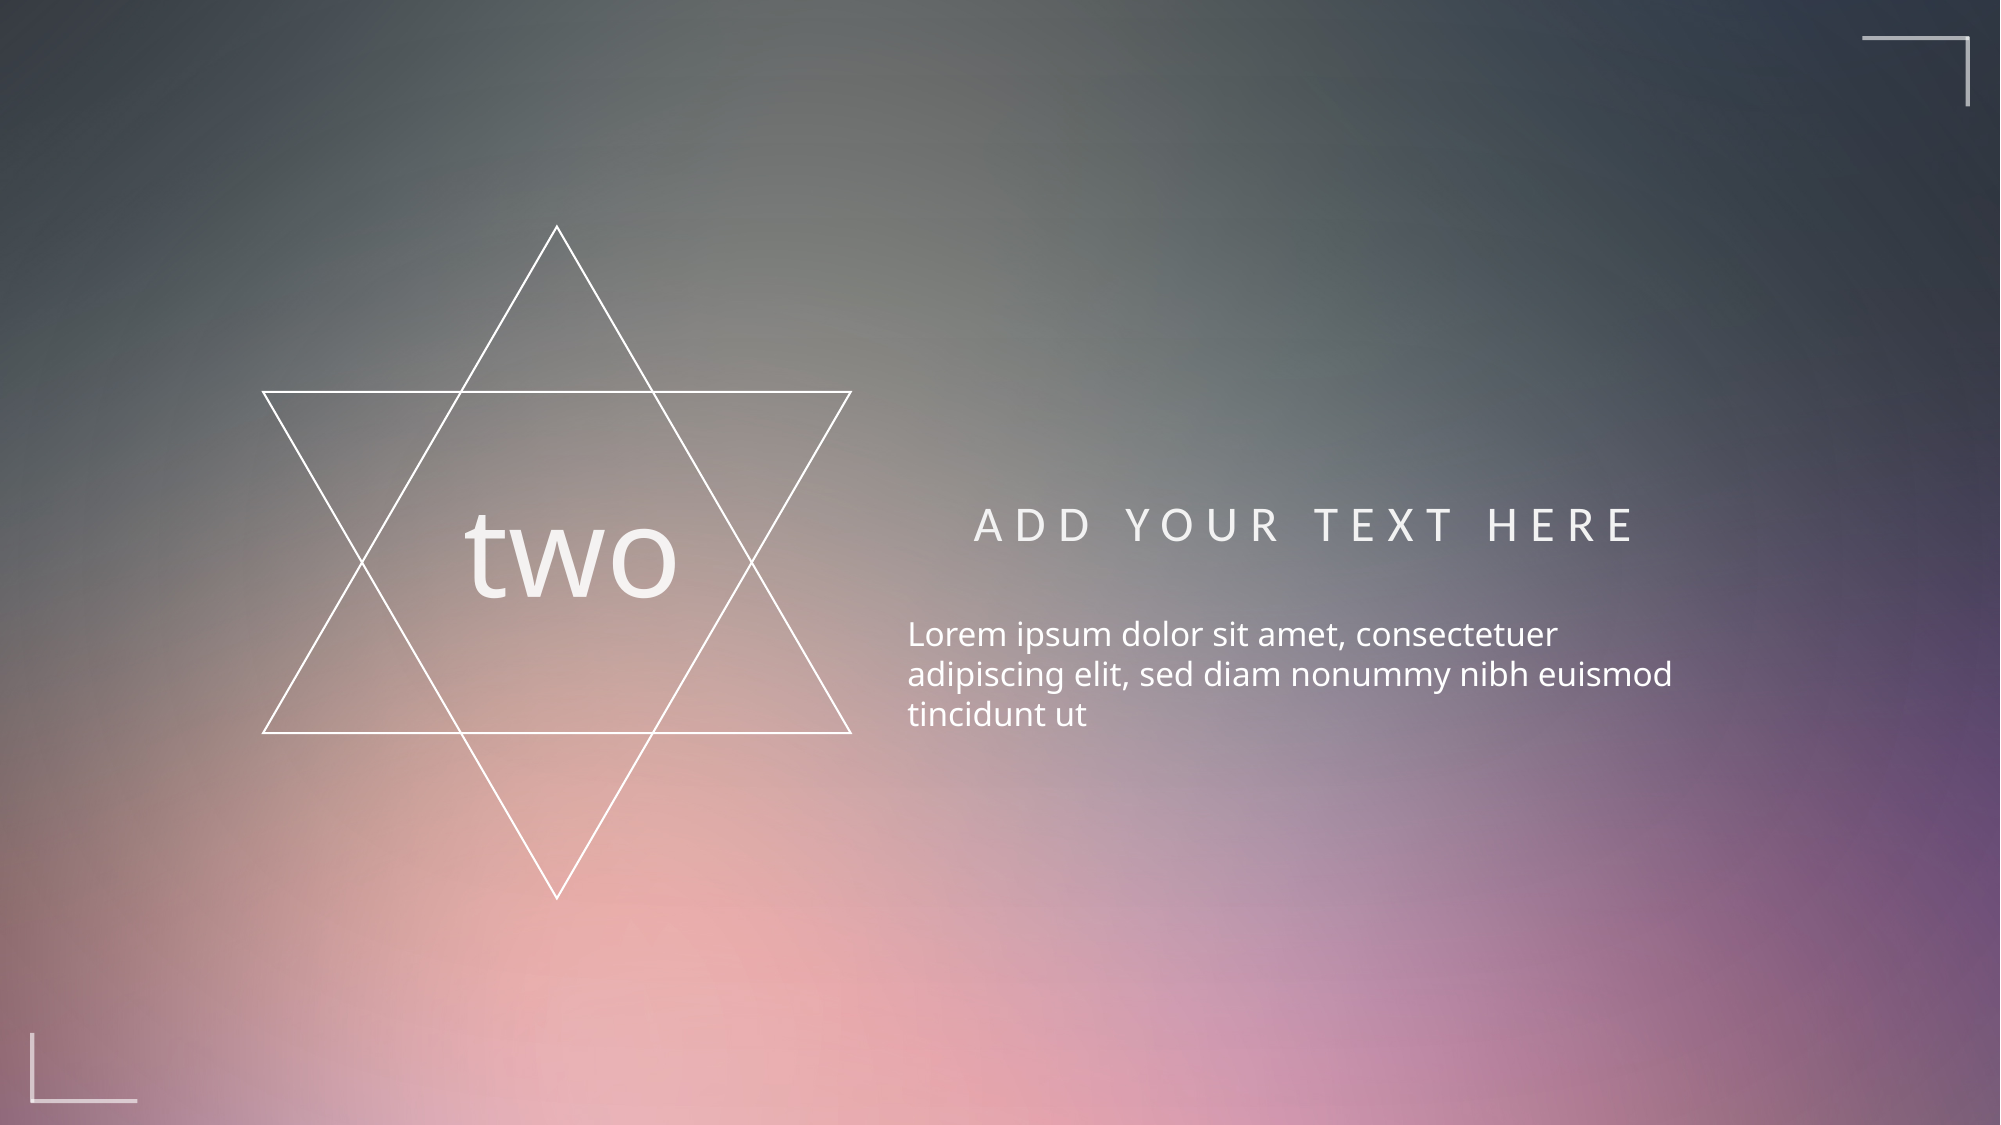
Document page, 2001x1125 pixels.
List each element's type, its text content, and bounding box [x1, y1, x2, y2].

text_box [263, 226, 851, 899]
picture [0, 0, 2000, 1125]
text_box Lorem ipsum dolor sit amet, consectetuer adipiscing elit, sed diam nonummy nibh euismod tincidunt ut [892, 605, 1737, 741]
text_box ADD YOUR TEXT HERE [958, 483, 1648, 559]
